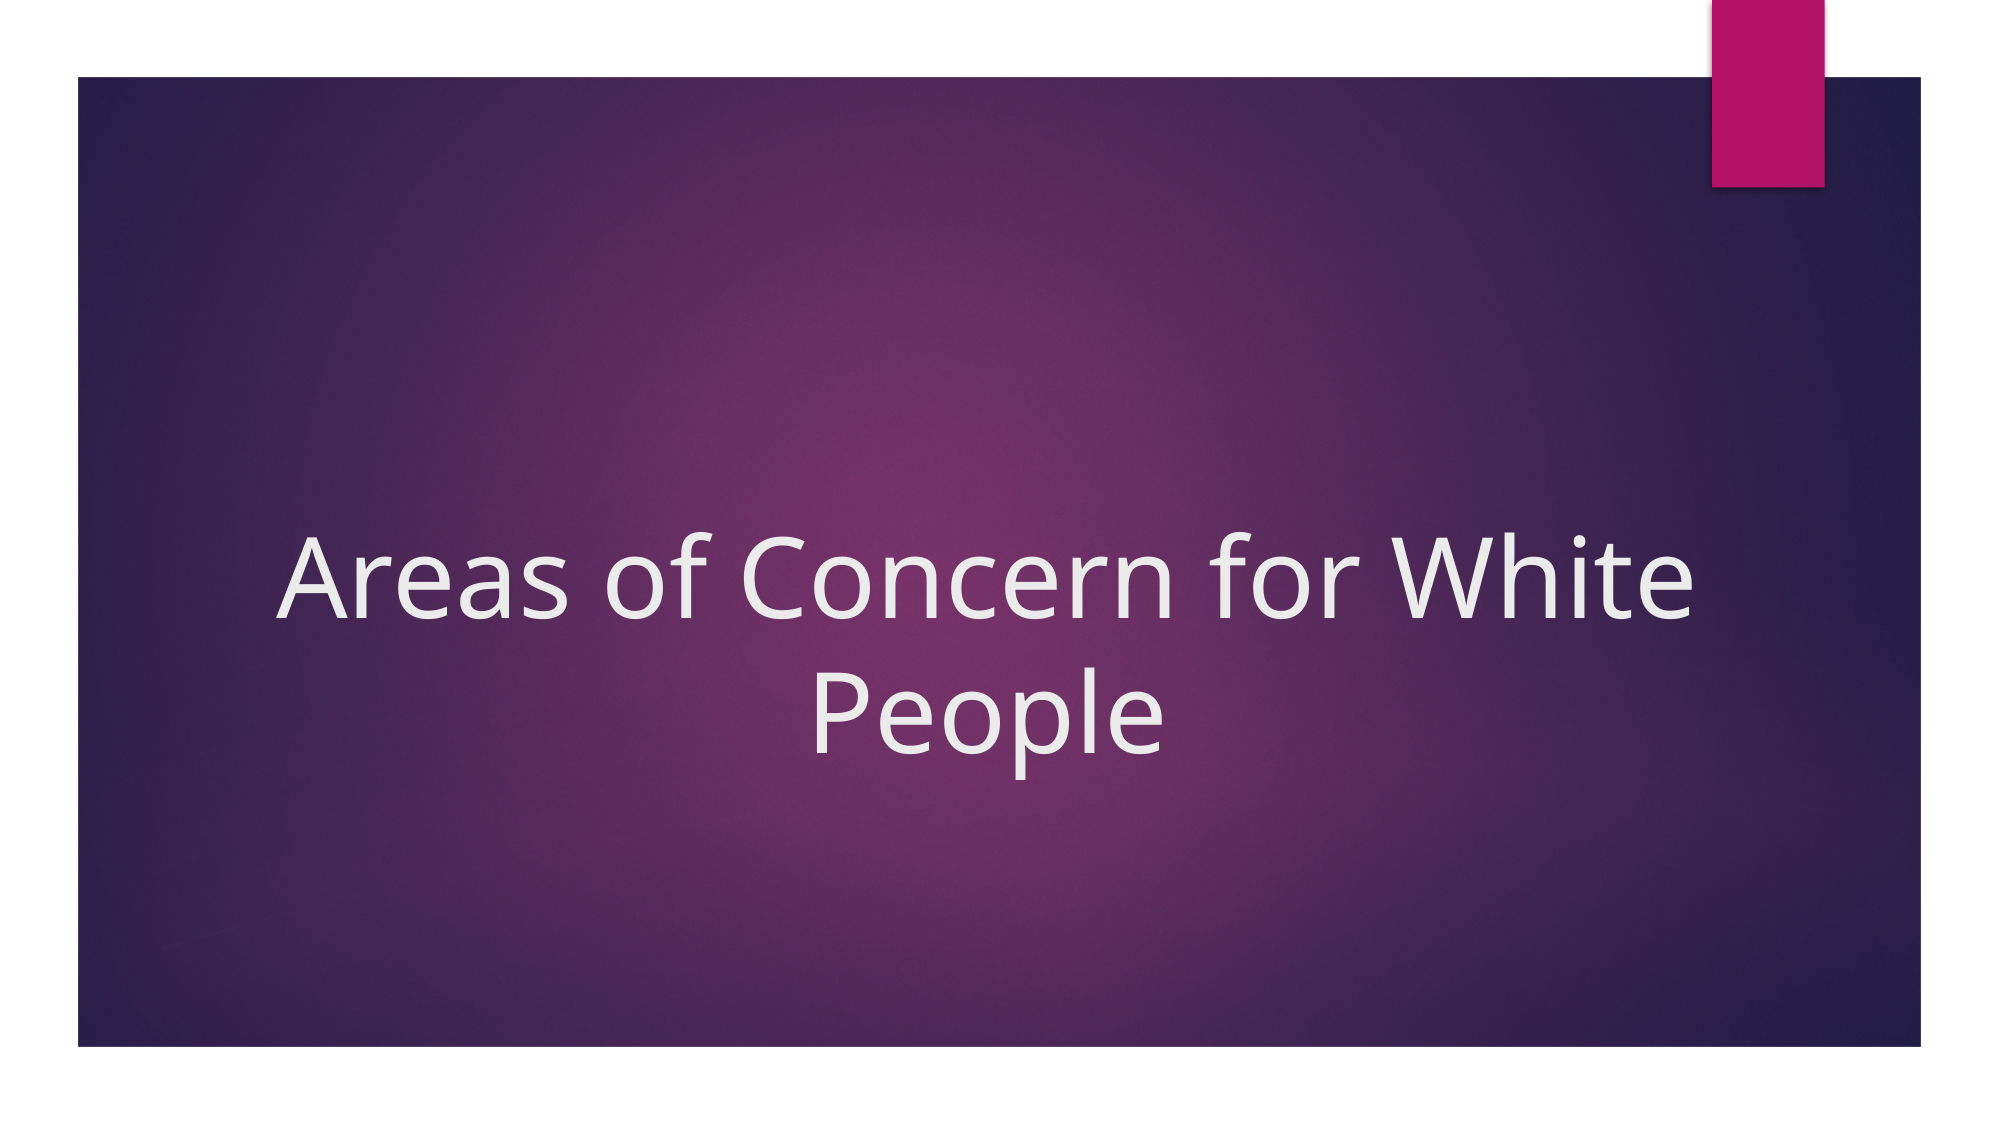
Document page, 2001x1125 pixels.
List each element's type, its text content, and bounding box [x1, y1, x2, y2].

title Areas of Concern for White People [146, 344, 1829, 784]
